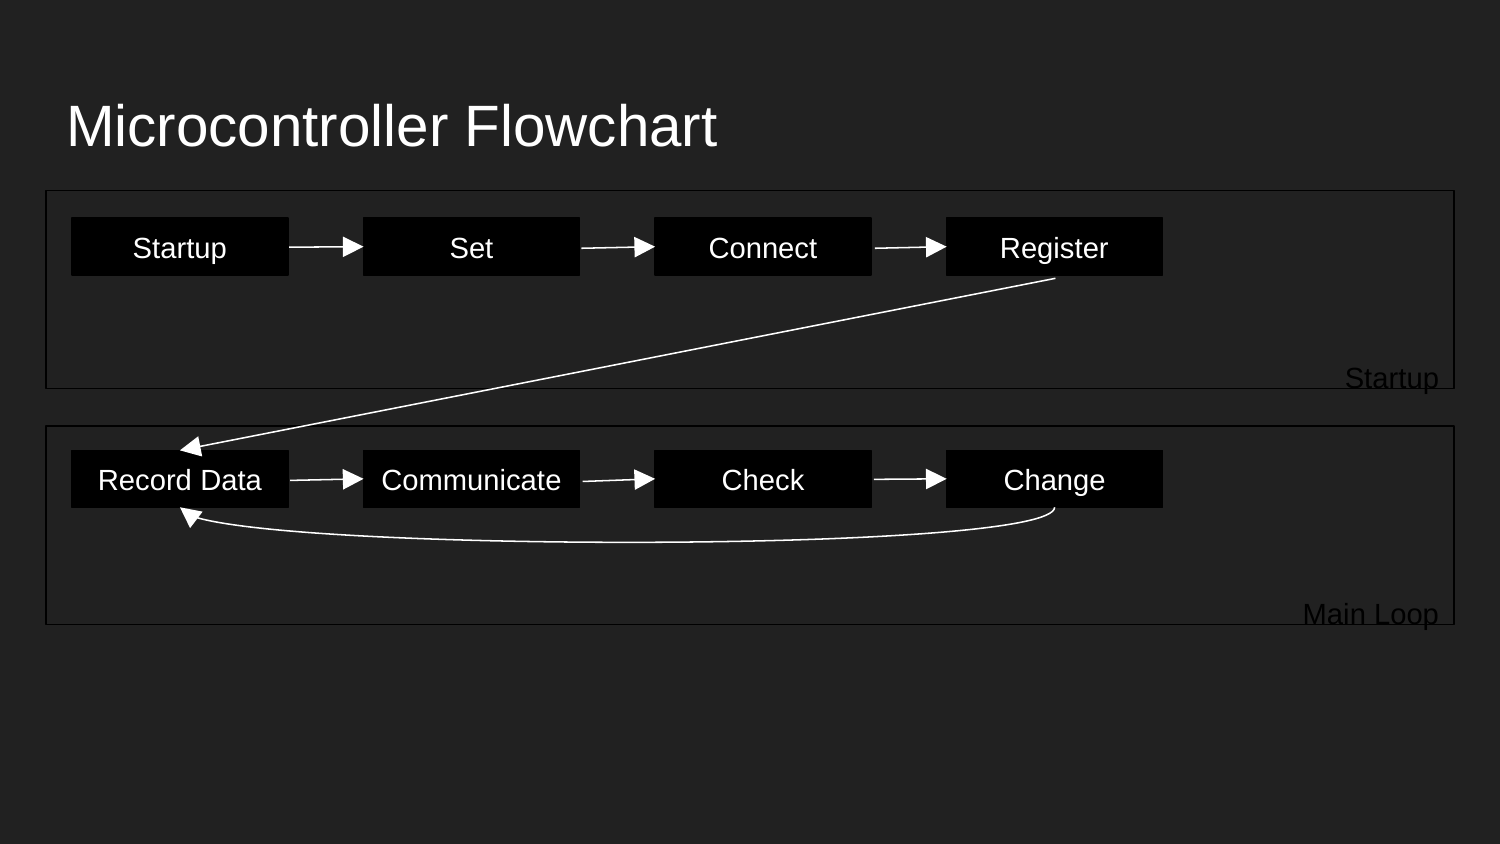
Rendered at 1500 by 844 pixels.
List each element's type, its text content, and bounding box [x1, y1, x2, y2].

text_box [621, 478, 656, 482]
text_box Check [655, 460, 872, 508]
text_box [582, 478, 612, 482]
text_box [179, 278, 612, 451]
text_box Startup [46, 190, 612, 389]
title Microcontroller Flowchart [618, 72, 1449, 167]
text_box Connect [655, 218, 872, 276]
text_box Main Loop [46, 425, 612, 625]
title Microcontroller Flowchart [51, 72, 616, 167]
text_box Register [946, 218, 1163, 276]
text_box Set [363, 218, 580, 276]
text_box Communicate [363, 460, 580, 508]
text_box Record Data [71, 450, 288, 508]
text_box Main Loop [621, 425, 1455, 625]
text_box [621, 278, 1056, 451]
text_box Change [946, 450, 1163, 508]
text_box Startup [71, 218, 288, 276]
text_box Startup [621, 190, 1455, 389]
